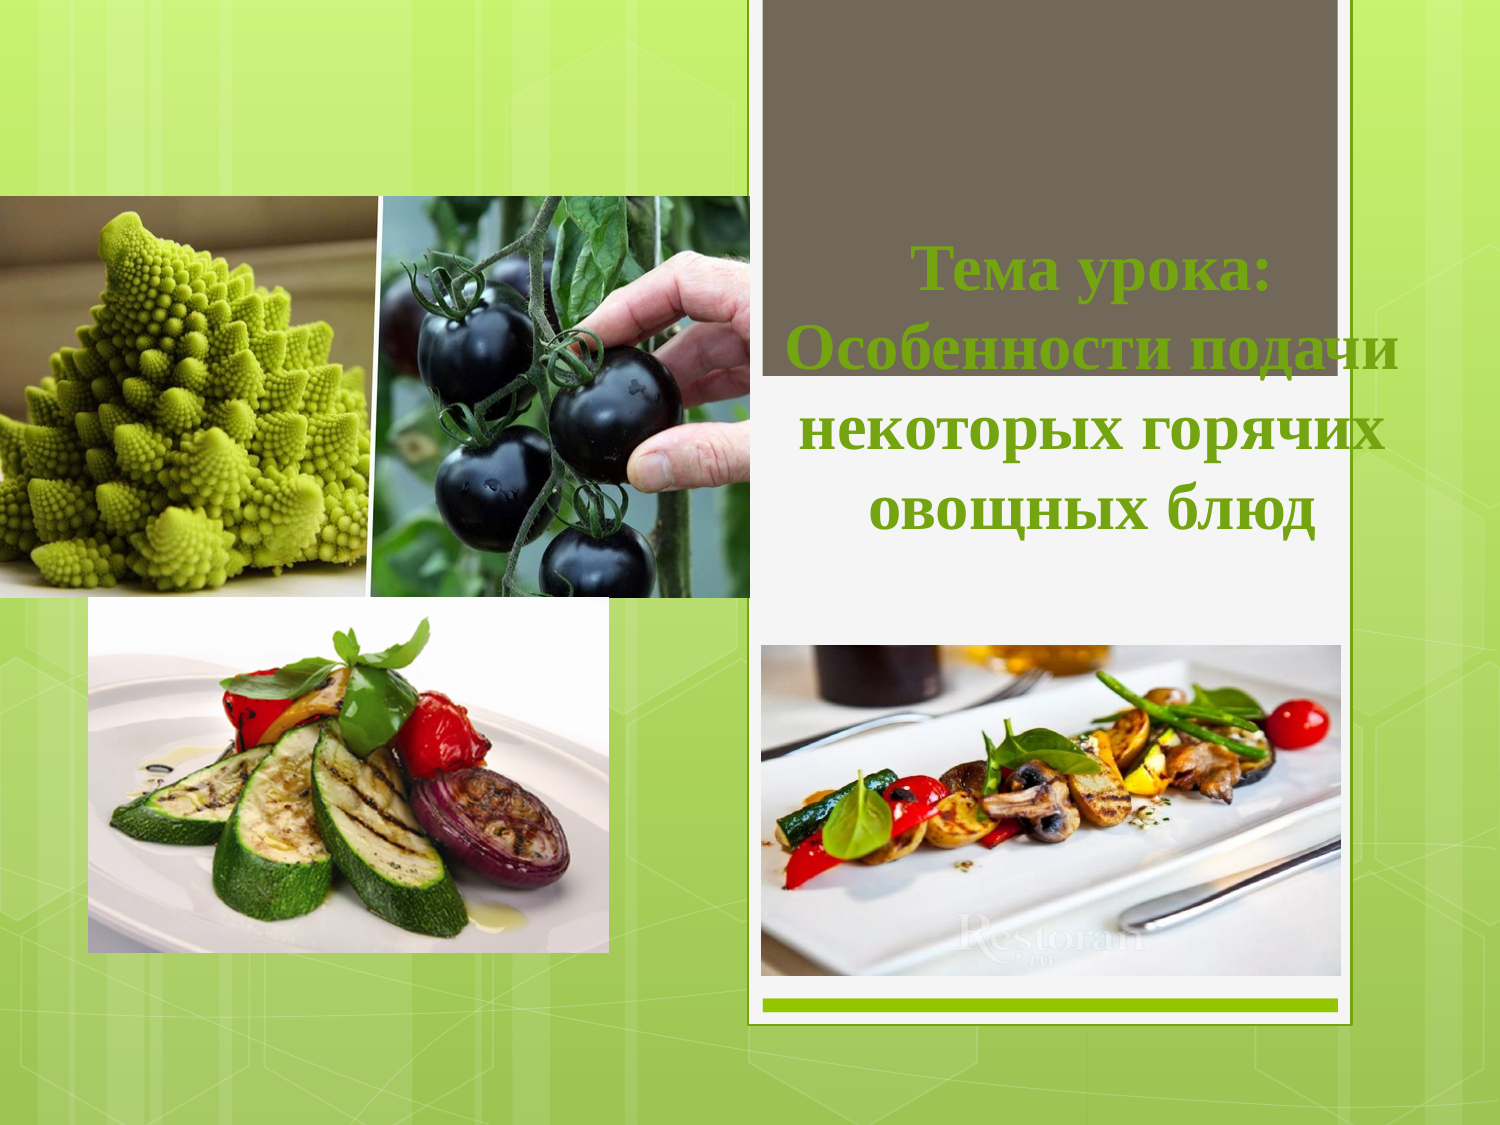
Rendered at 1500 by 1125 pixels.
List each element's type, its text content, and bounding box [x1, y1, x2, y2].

picture [761, 644, 1341, 977]
picture [0, 196, 751, 953]
title Тема урока: Особенности подачи некоторых горячих овощных блюд [761, 125, 1424, 551]
